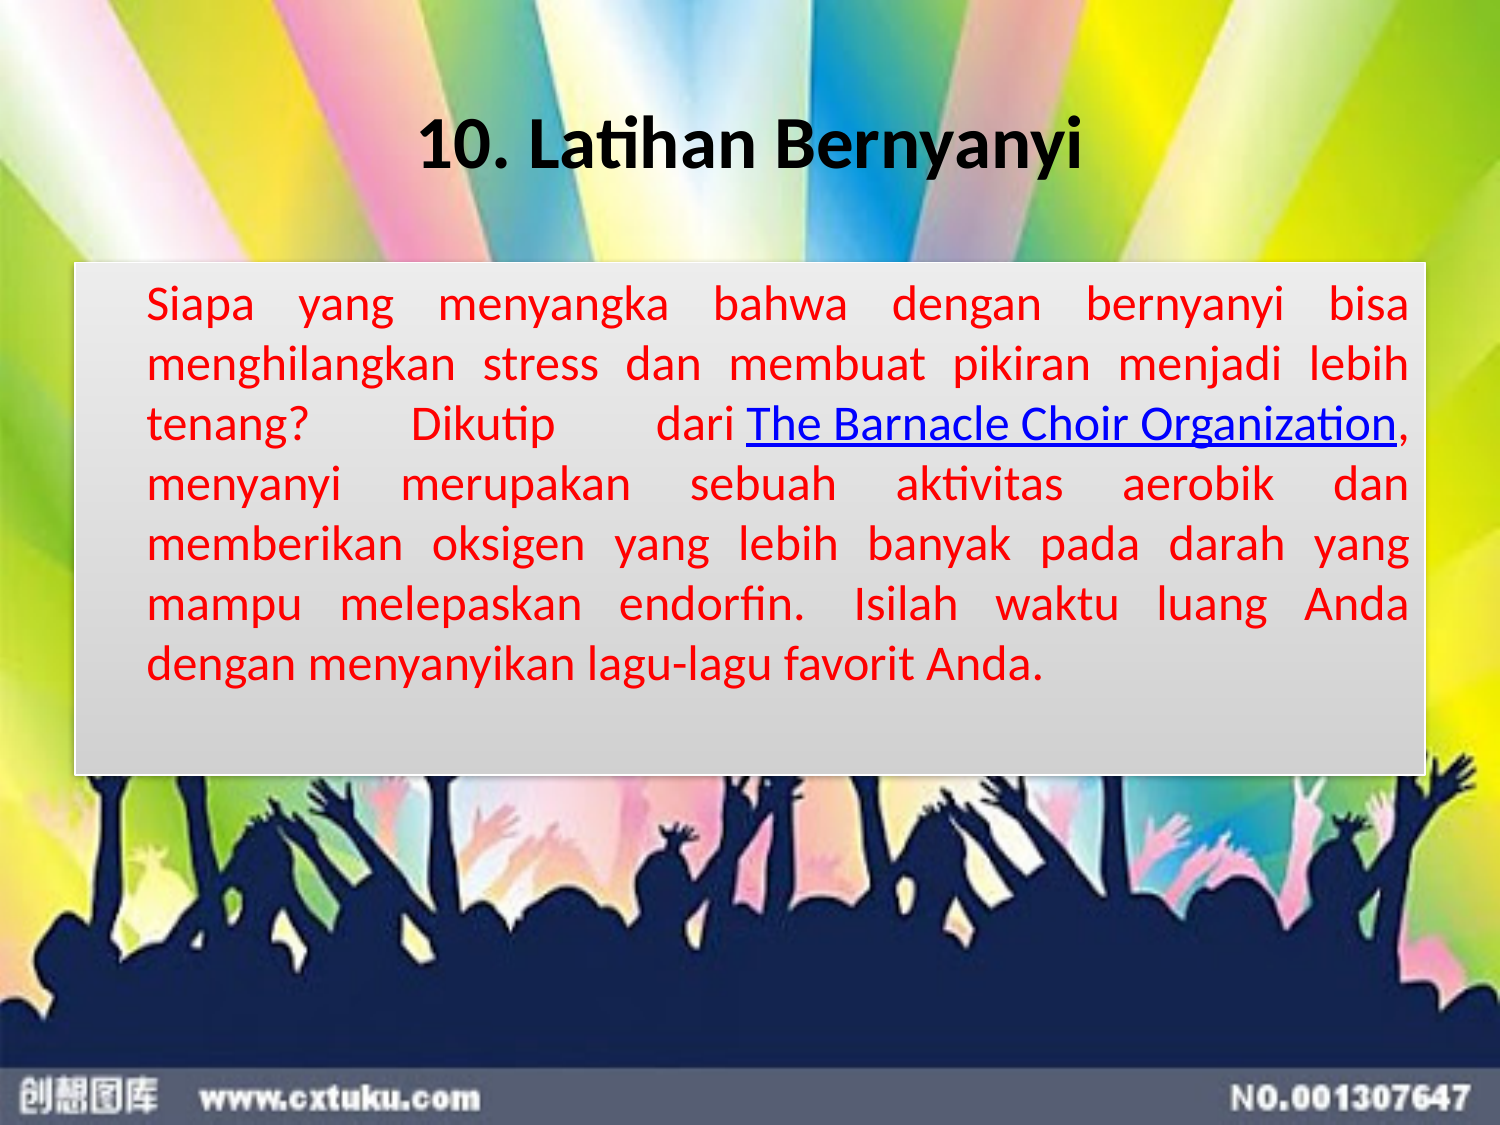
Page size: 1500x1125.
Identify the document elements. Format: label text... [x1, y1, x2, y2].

picture [0, 0, 1500, 1125]
title 10. Latihan Bernyanyi [75, 45, 1425, 233]
list Siapa yang menyangka bahwa dengan bernyanyi bisa menghilangkan stress dan membuat pikiran menjadi lebih tenang? Dikutip dari The Barnacle Choir Organization, menyanyi merupakan sebuah aktivitas aerobik dan memberikan oksigen yang lebih banyak pada darah yang mampu melepaskan endorfin. Isilah waktu luang Anda dengan menyanyikan lagu-lagu favorit Anda. [74, 262, 1426, 776]
